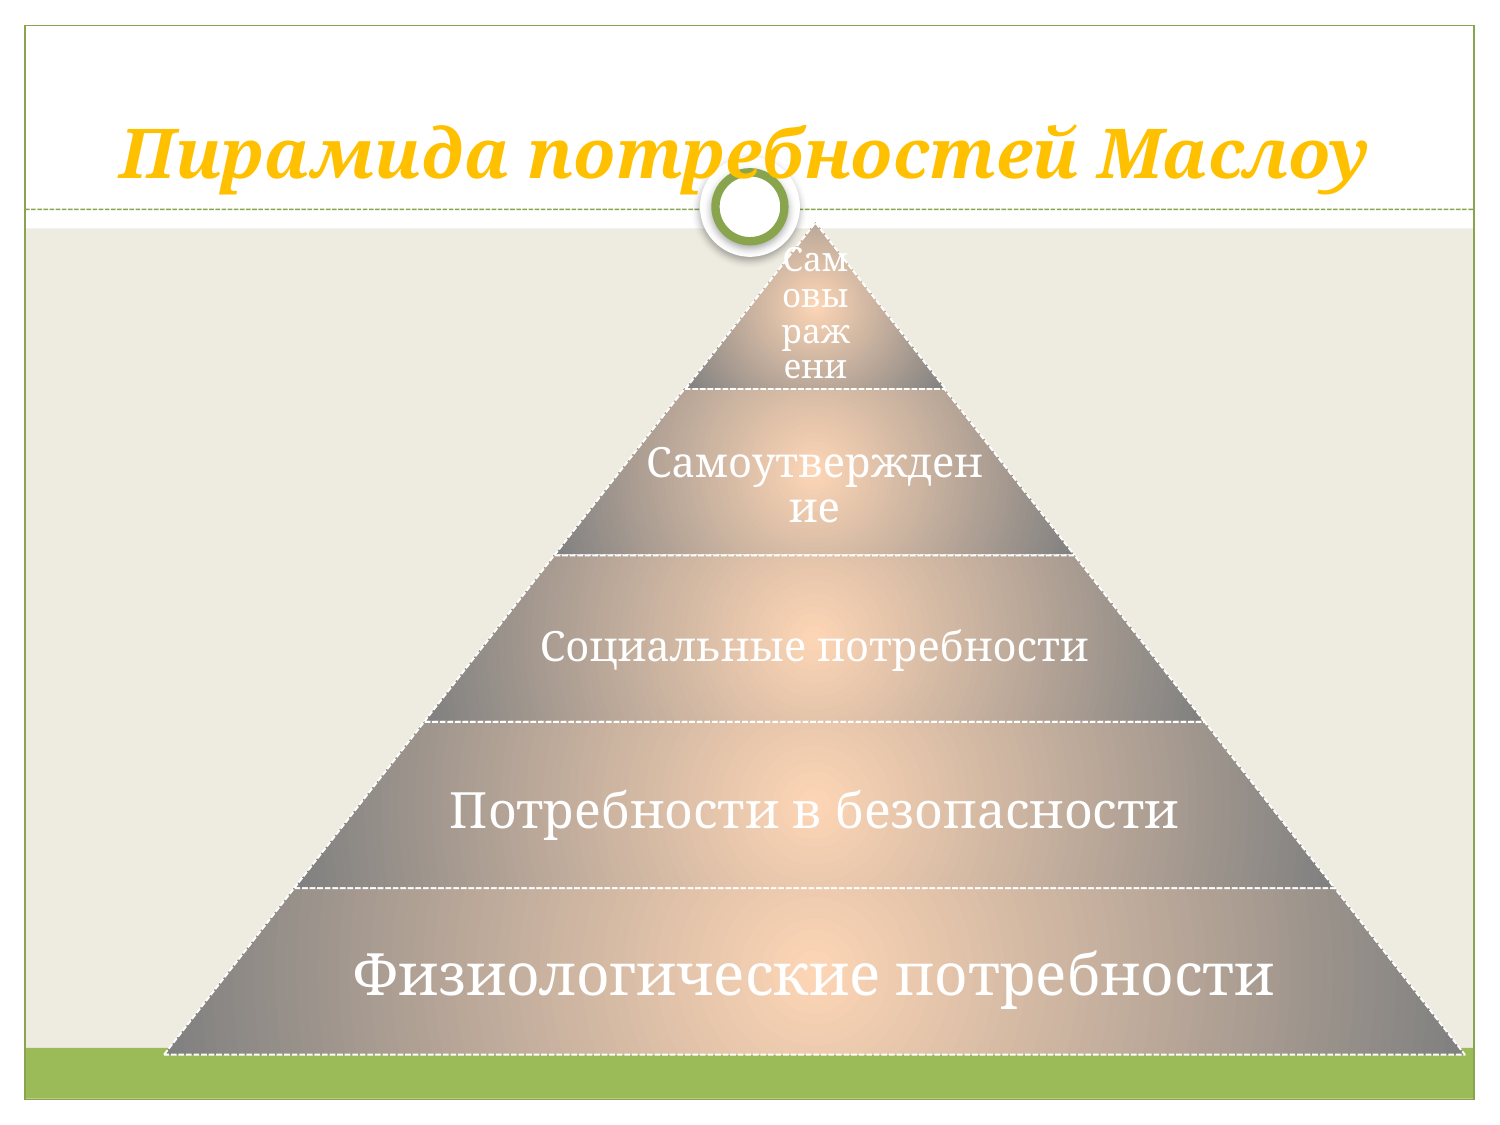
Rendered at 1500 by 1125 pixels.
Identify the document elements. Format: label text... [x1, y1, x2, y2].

title Пирамида потребностей Маслоу [70, 46, 1421, 200]
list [163, 222, 1466, 1055]
